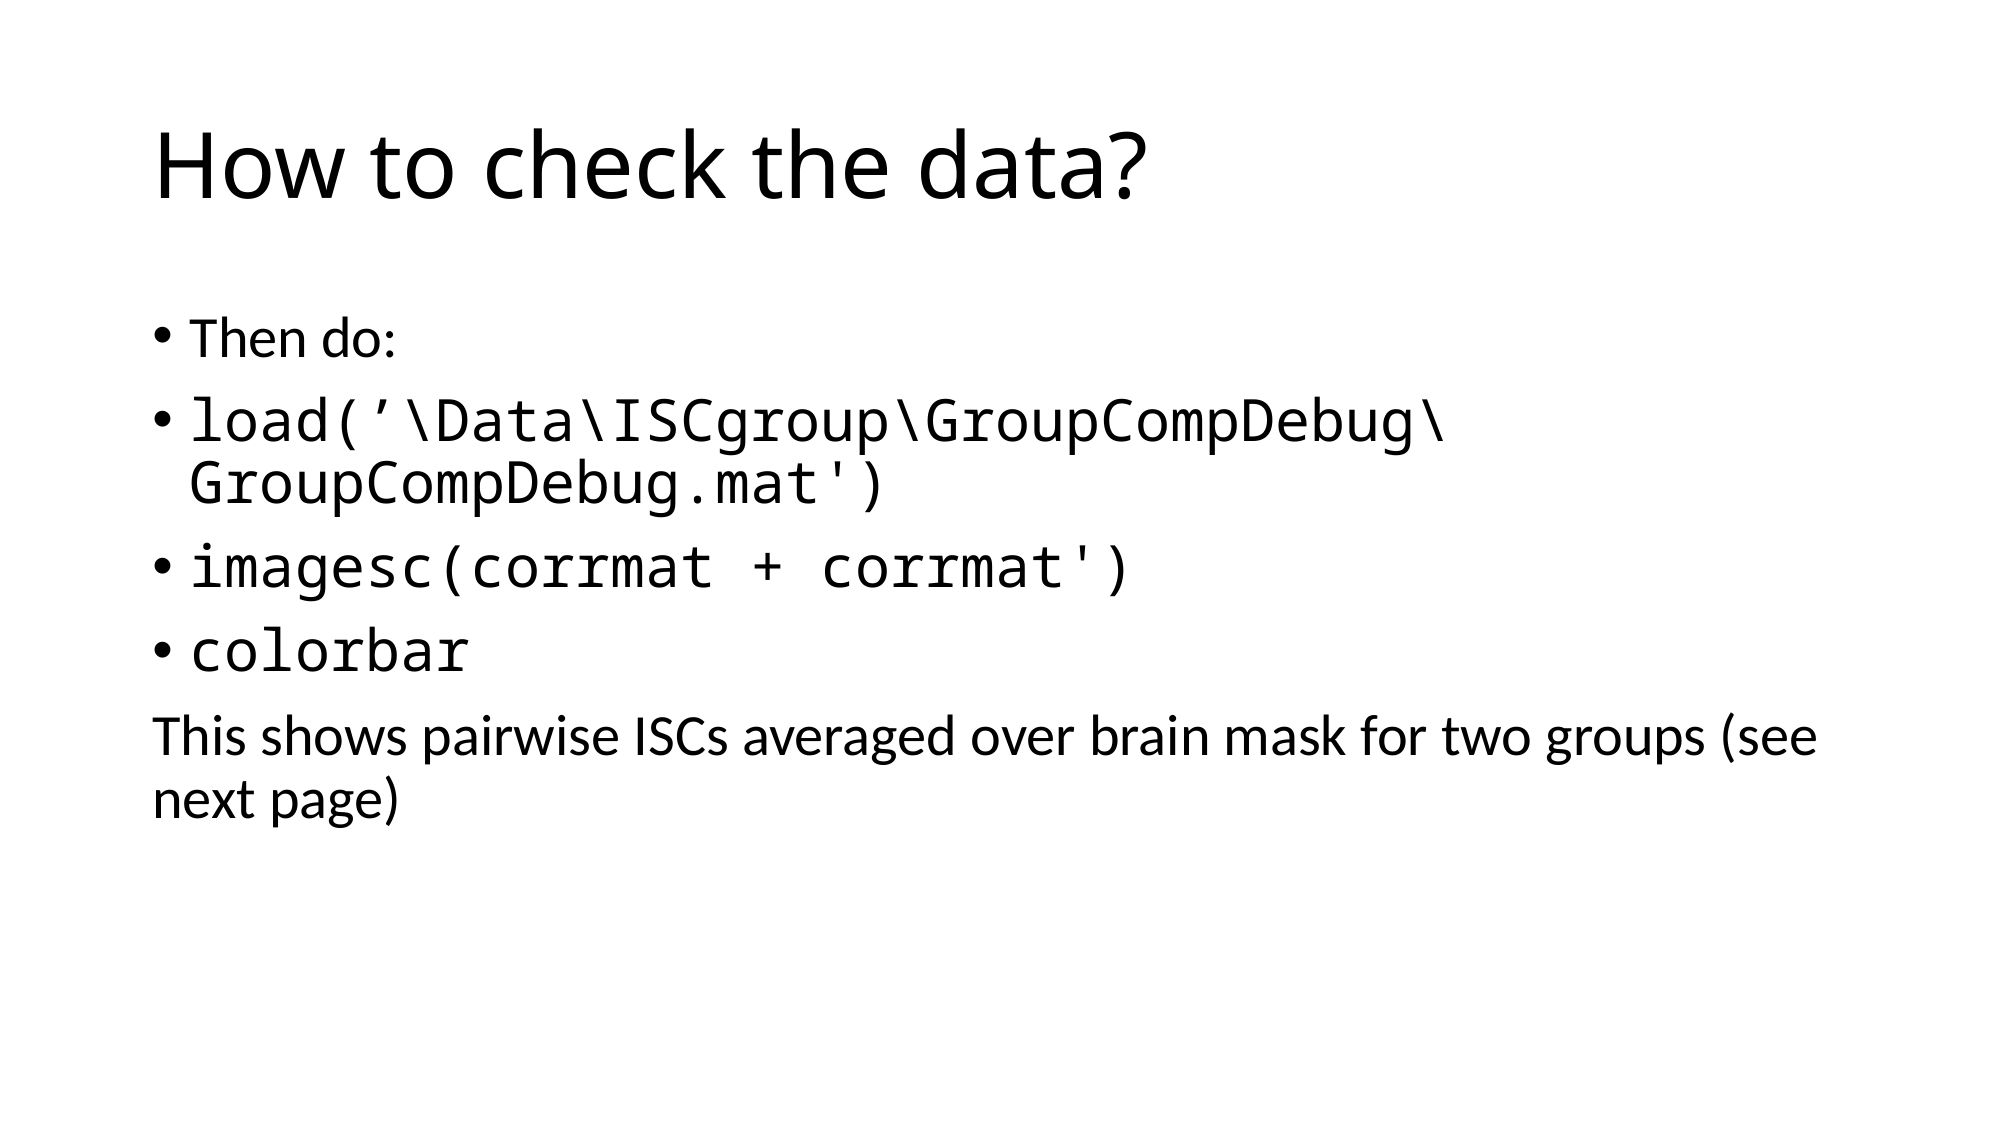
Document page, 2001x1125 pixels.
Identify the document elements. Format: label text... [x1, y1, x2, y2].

title How to check the data? [137, 59, 1863, 278]
list Then do: load(’\Data\ISCgroup\GroupCompDebug\GroupCompDebug.mat') imagesc(corrmat + corrmat') colorbar This shows pairwise ISCs averaged over brain mask for two groups (see next page) [137, 299, 1863, 1014]
